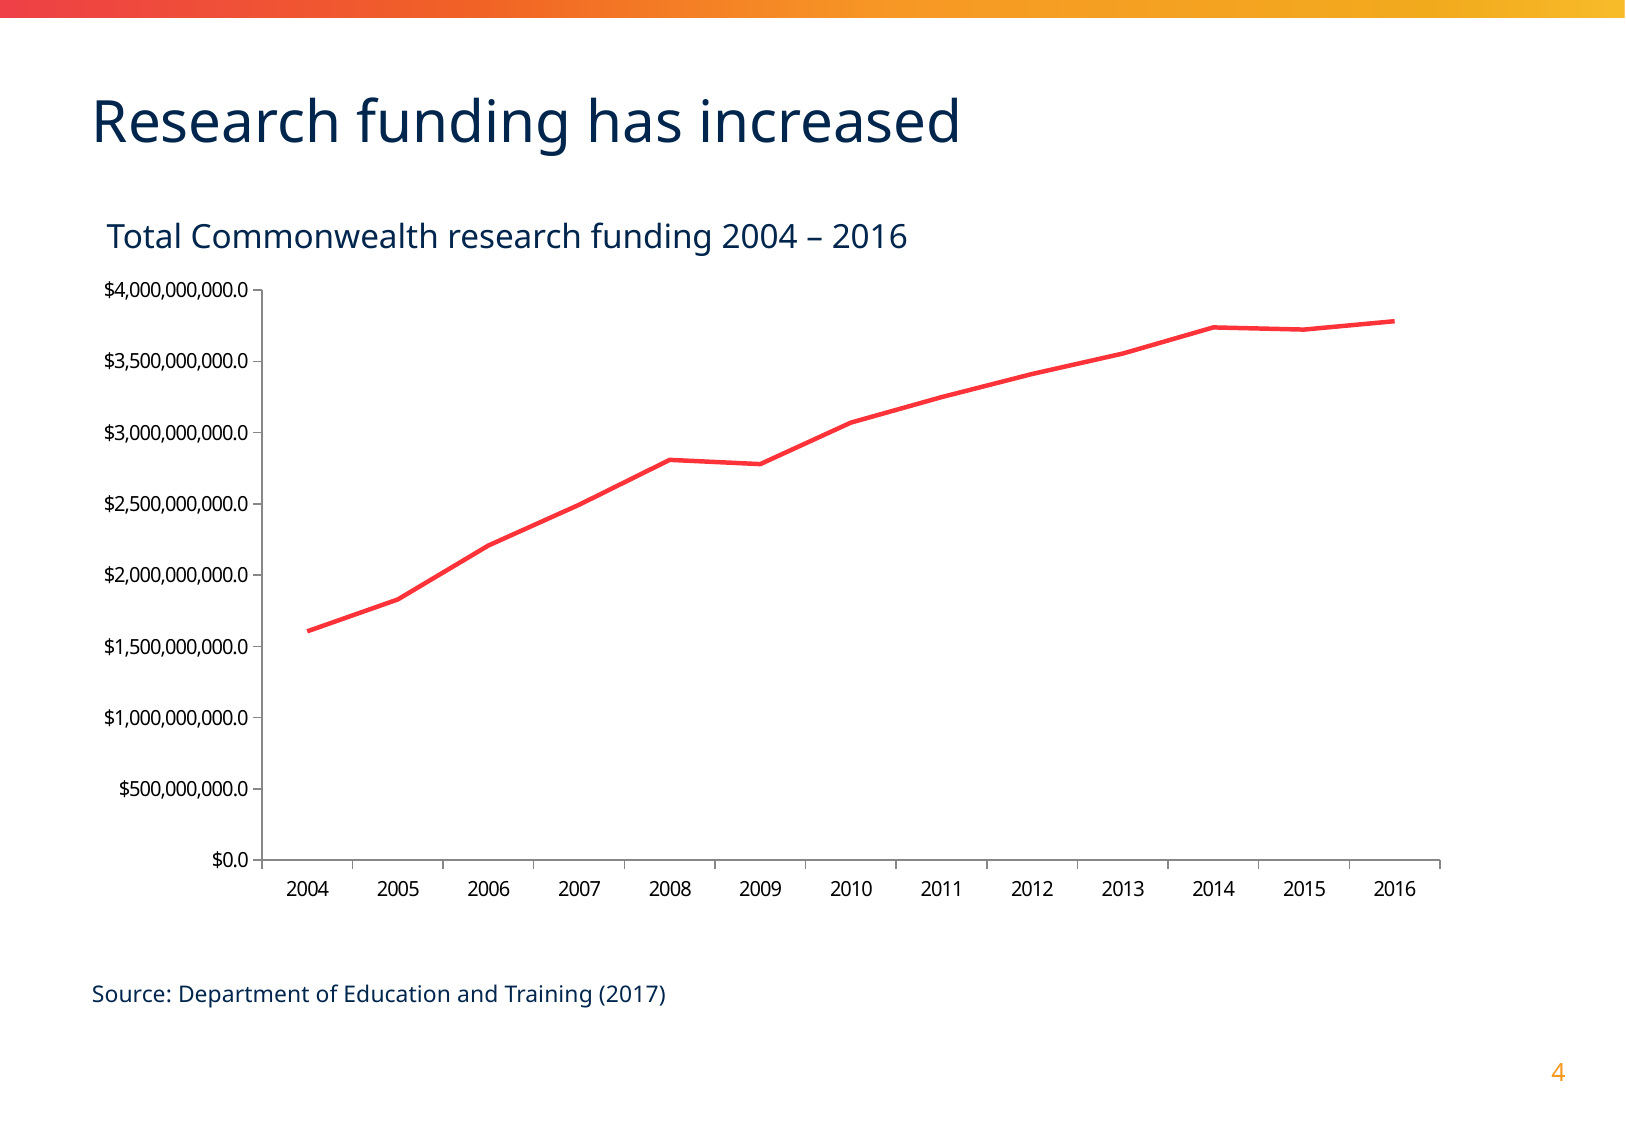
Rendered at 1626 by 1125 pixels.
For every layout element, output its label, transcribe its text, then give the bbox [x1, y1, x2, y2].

picture [0, 0, 1625, 18]
list Source: Department of Education and Training (2017) [91, 952, 1534, 1035]
chart [103, 255, 1475, 907]
text_box Total Commonwealth research funding 2004 – 2016 [91, 208, 1534, 268]
title Research funding has increased [91, 90, 1534, 173]
